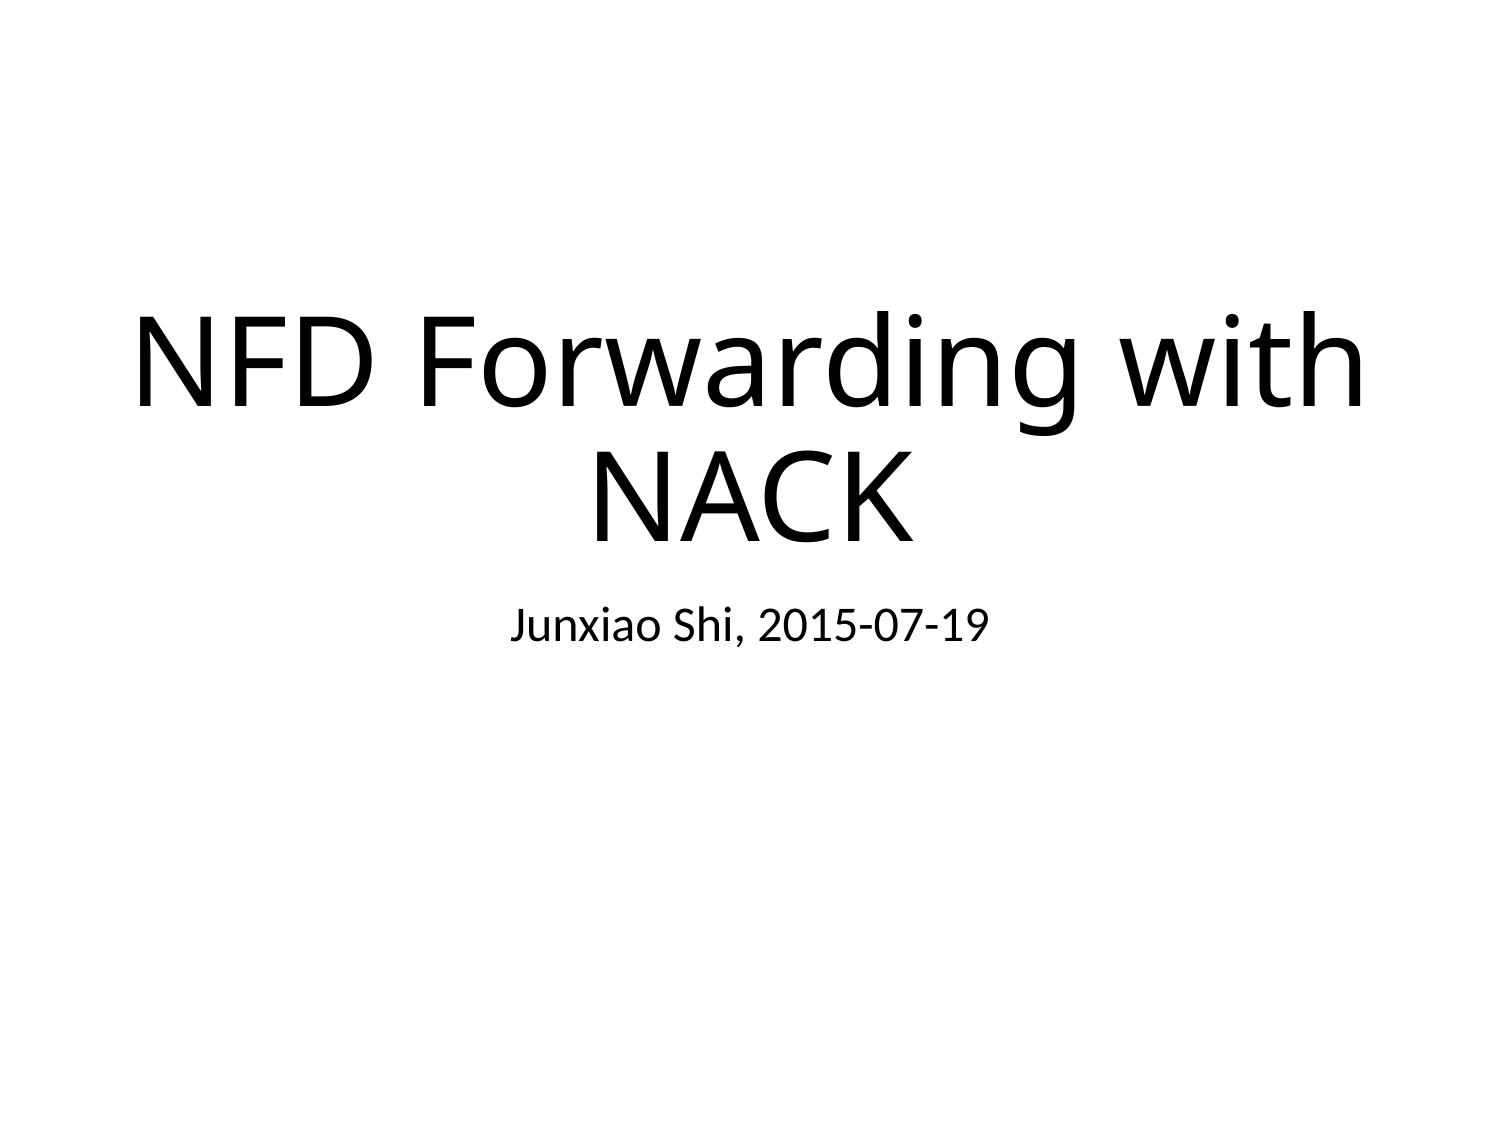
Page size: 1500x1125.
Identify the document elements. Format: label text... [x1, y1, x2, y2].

title NFD Forwarding with NACK [112, 184, 1388, 576]
subtitle Junxiao Shi, 2015-07-19 [187, 590, 1313, 863]
